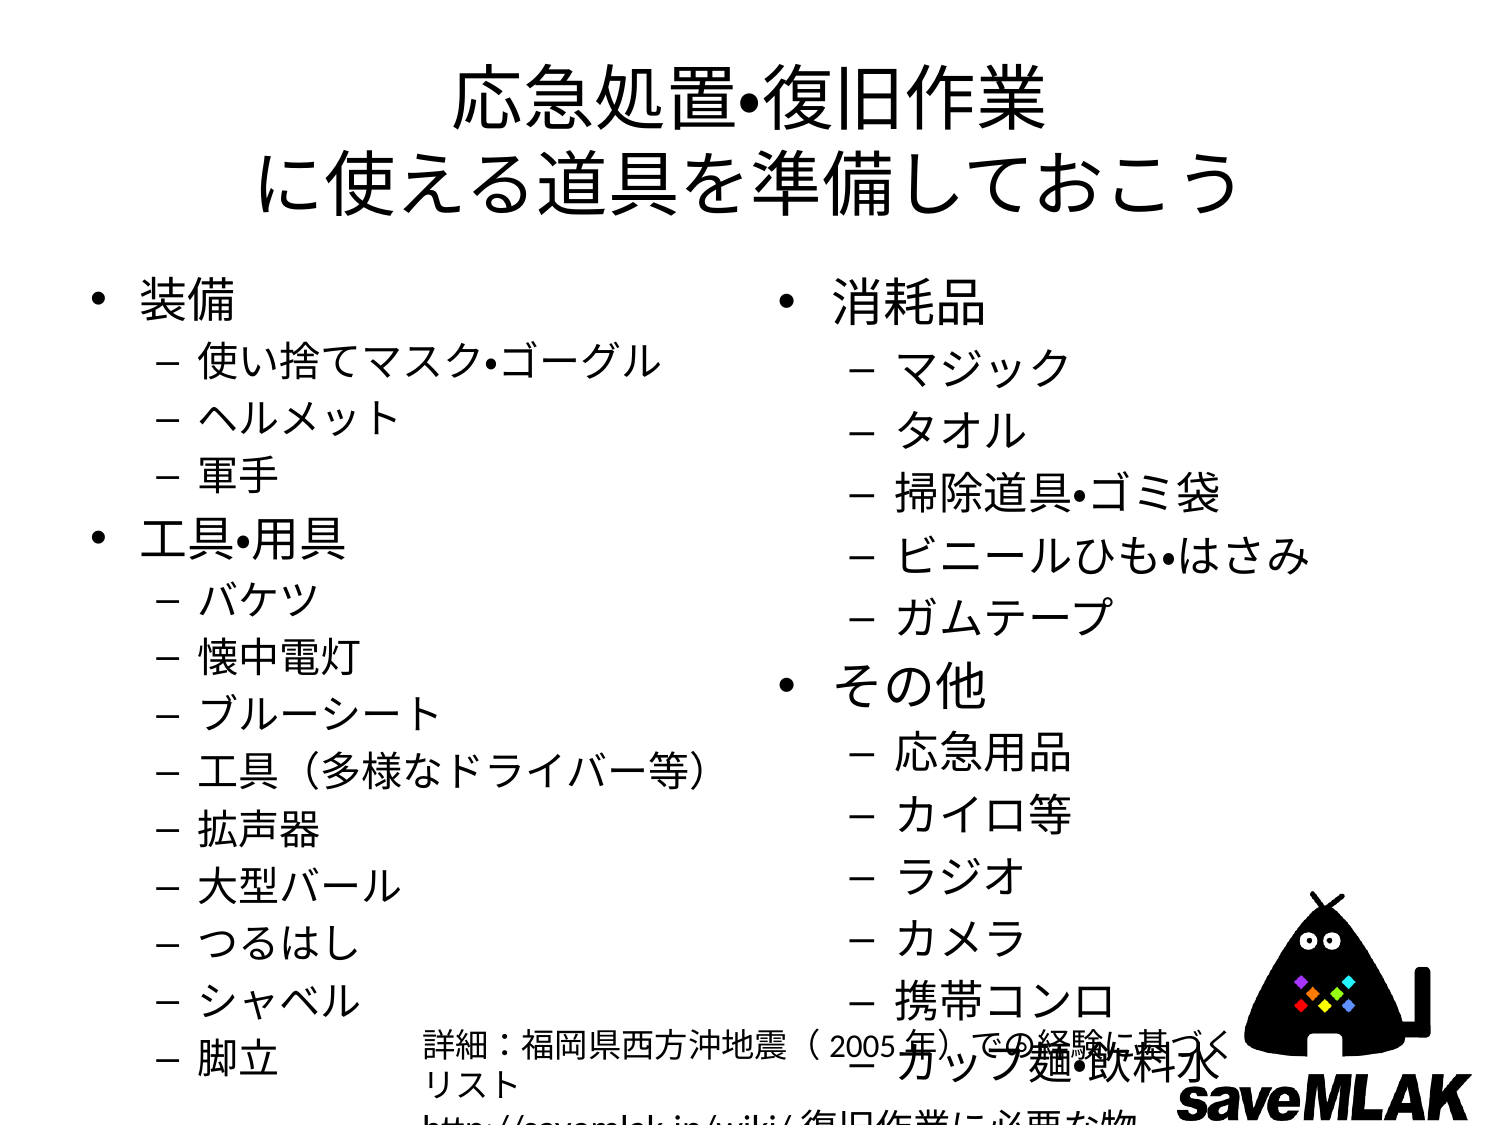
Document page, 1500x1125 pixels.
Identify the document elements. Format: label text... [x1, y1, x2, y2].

list 装備 使い捨てマスク・ゴーグル ヘルメット 軍手 工具・用具 バケツ 懐中電灯 ブルーシート 工具（多様なドライバー等） 拡声器 大型バール つるはし シャベル 脚立 [75, 262, 762, 1106]
picture [1258, 891, 1472, 1121]
list 消耗品 マジック タオル 掃除道具・ゴミ袋 ビニールひも・はさみ ガムテープ その他 応急用品 カイロ等 ラジオ カメラ 携帯コンロ カップ麺・飲料水 [762, 262, 1425, 1106]
title 応急処置・復旧作業 に使える道具を準備しておこう [75, 45, 1425, 233]
text_box 詳細：福岡県西方沖地震（2005年）での経験に基づくリスト http://savemlak.jp/wiki/復旧作業に必要な物 [407, 1016, 1258, 1125]
